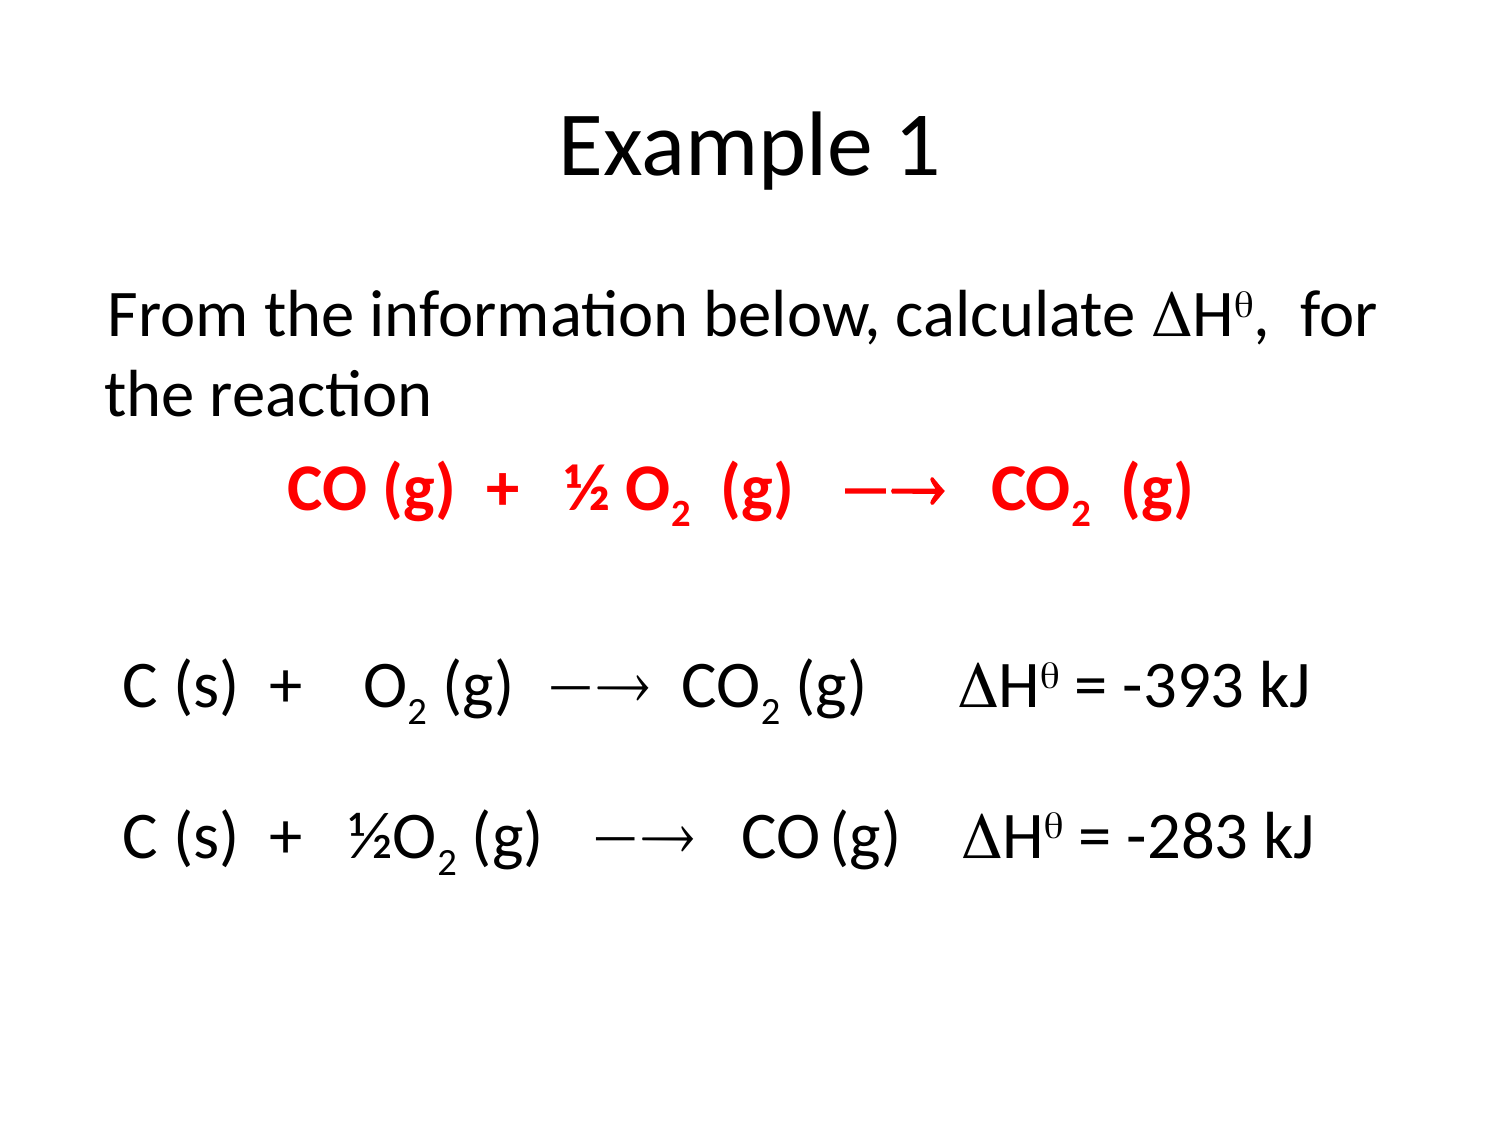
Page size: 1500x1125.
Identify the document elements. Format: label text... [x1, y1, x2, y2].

title Example 1 [75, 45, 1425, 233]
list From the information below, calculate H, for the reaction CO (g) + ½ O2 (g)  CO2 (g) C (s) + O2 (g)  CO2 (g) H = -393 kJ C (s) + ½O2 (g)  CO (g) H = -283 kJ [33, 262, 1464, 1005]
